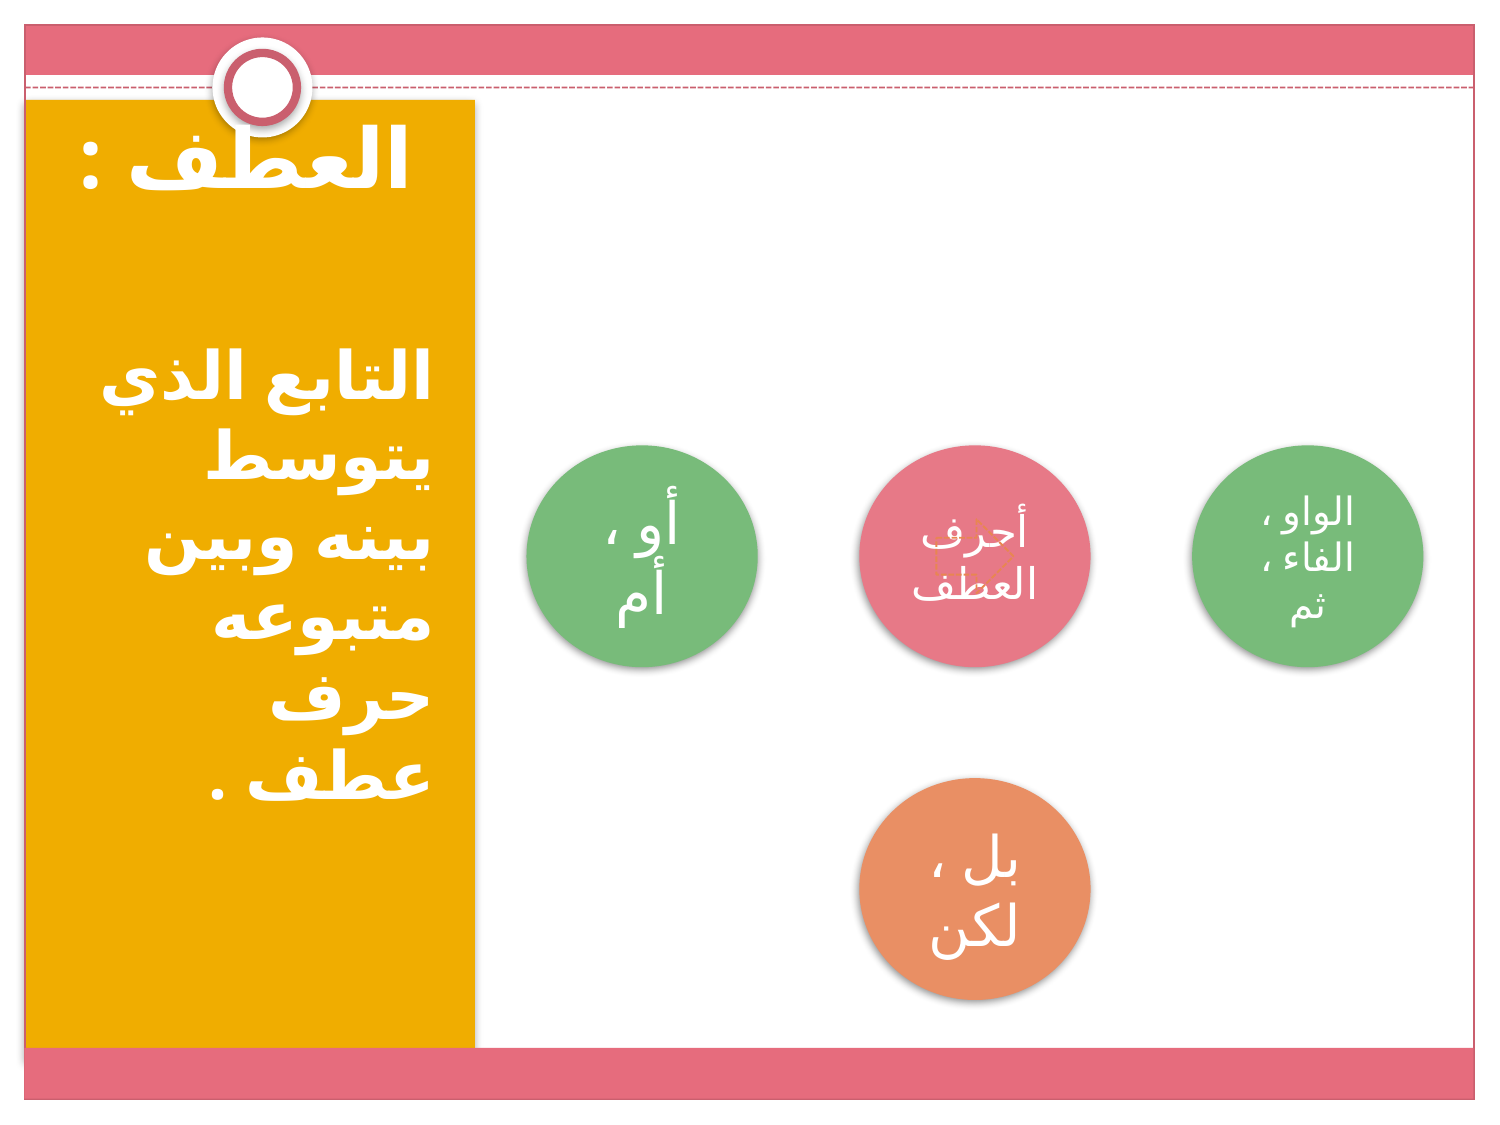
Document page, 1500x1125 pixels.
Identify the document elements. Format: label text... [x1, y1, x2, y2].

title العطف : [62, 149, 450, 313]
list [512, 112, 1438, 1001]
list التابع الذي يتوسط بينه وبين متبوعه حرف عطف . [62, 324, 450, 1005]
